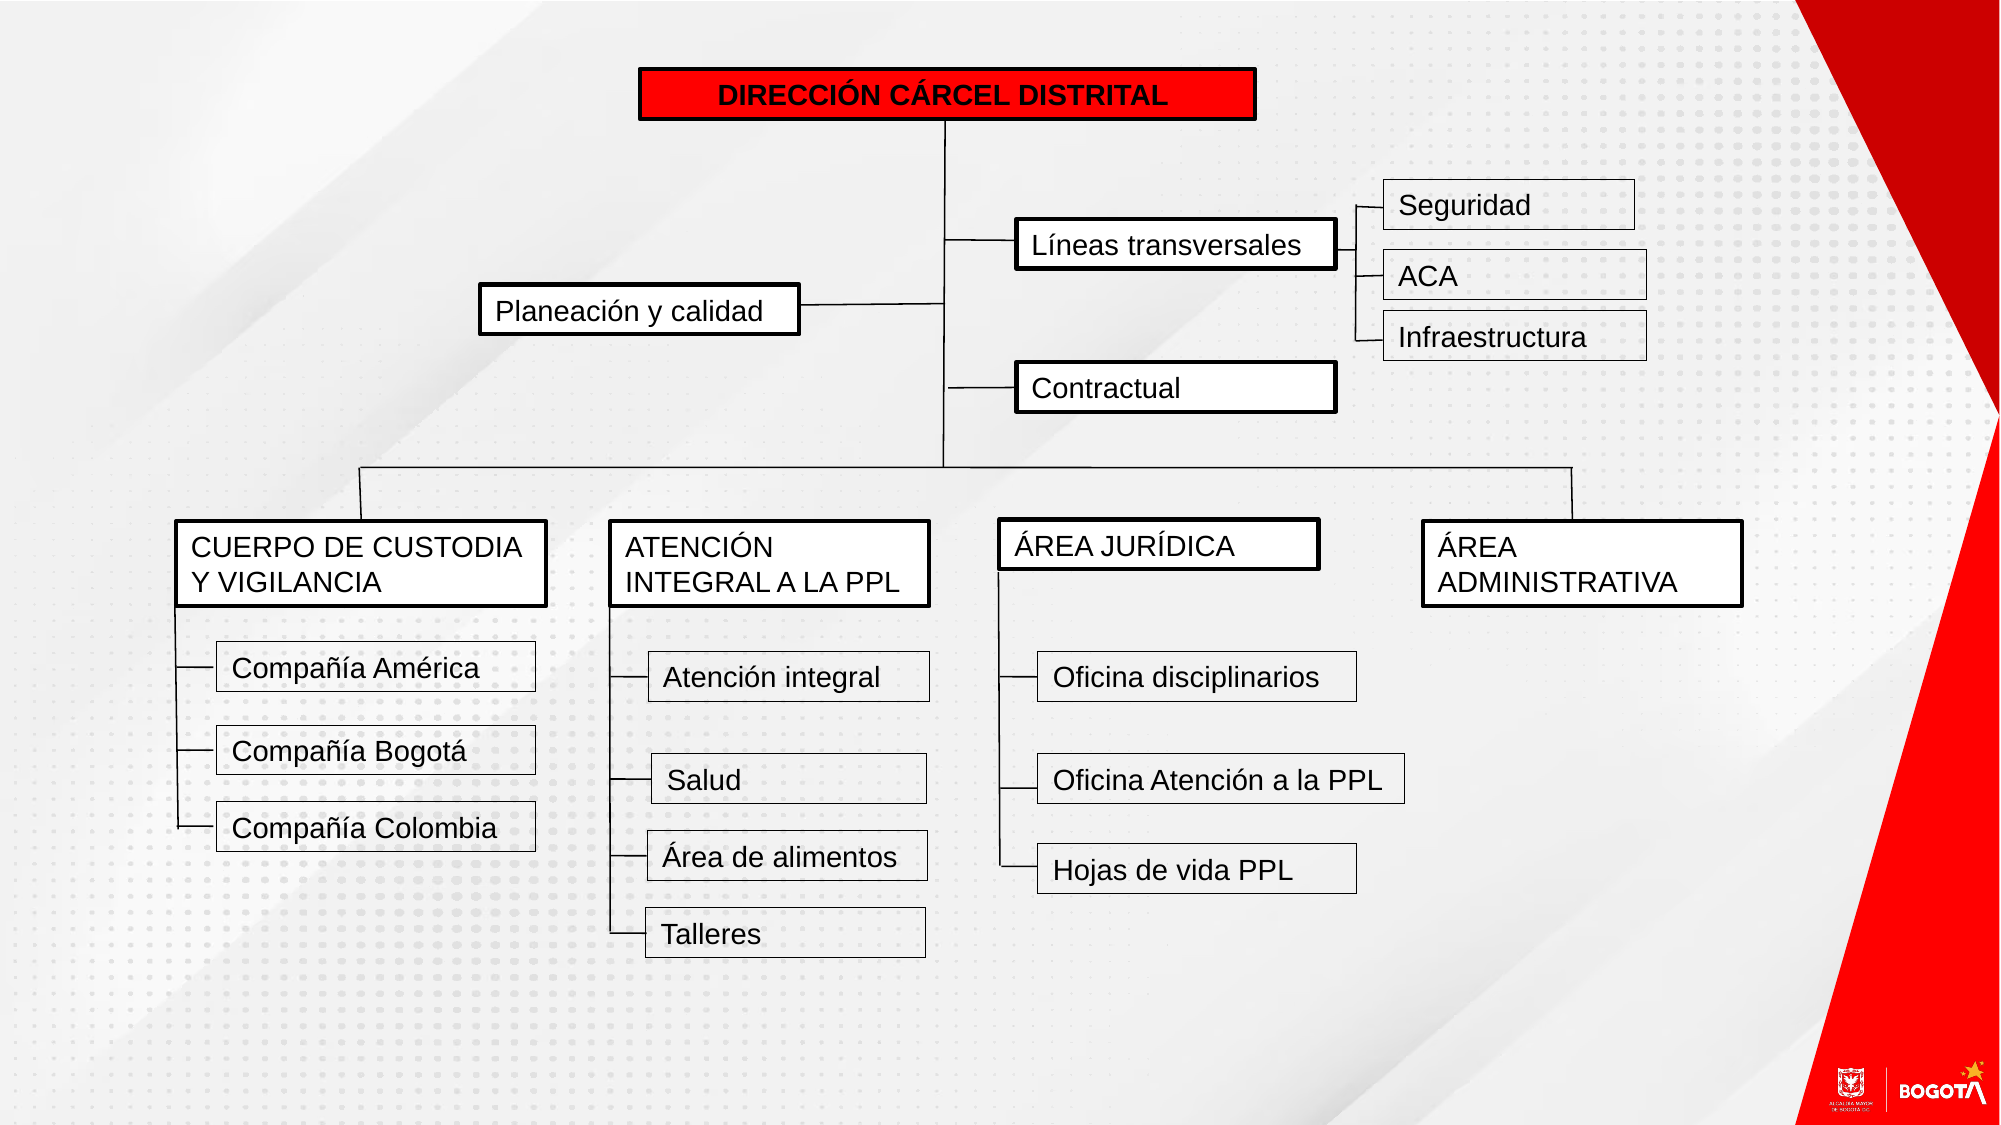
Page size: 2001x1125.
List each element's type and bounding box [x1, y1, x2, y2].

text_box [358, 467, 362, 520]
text_box [1794, 0, 2000, 1125]
picture [0, 0, 1794, 1125]
text_box [174, 605, 179, 830]
